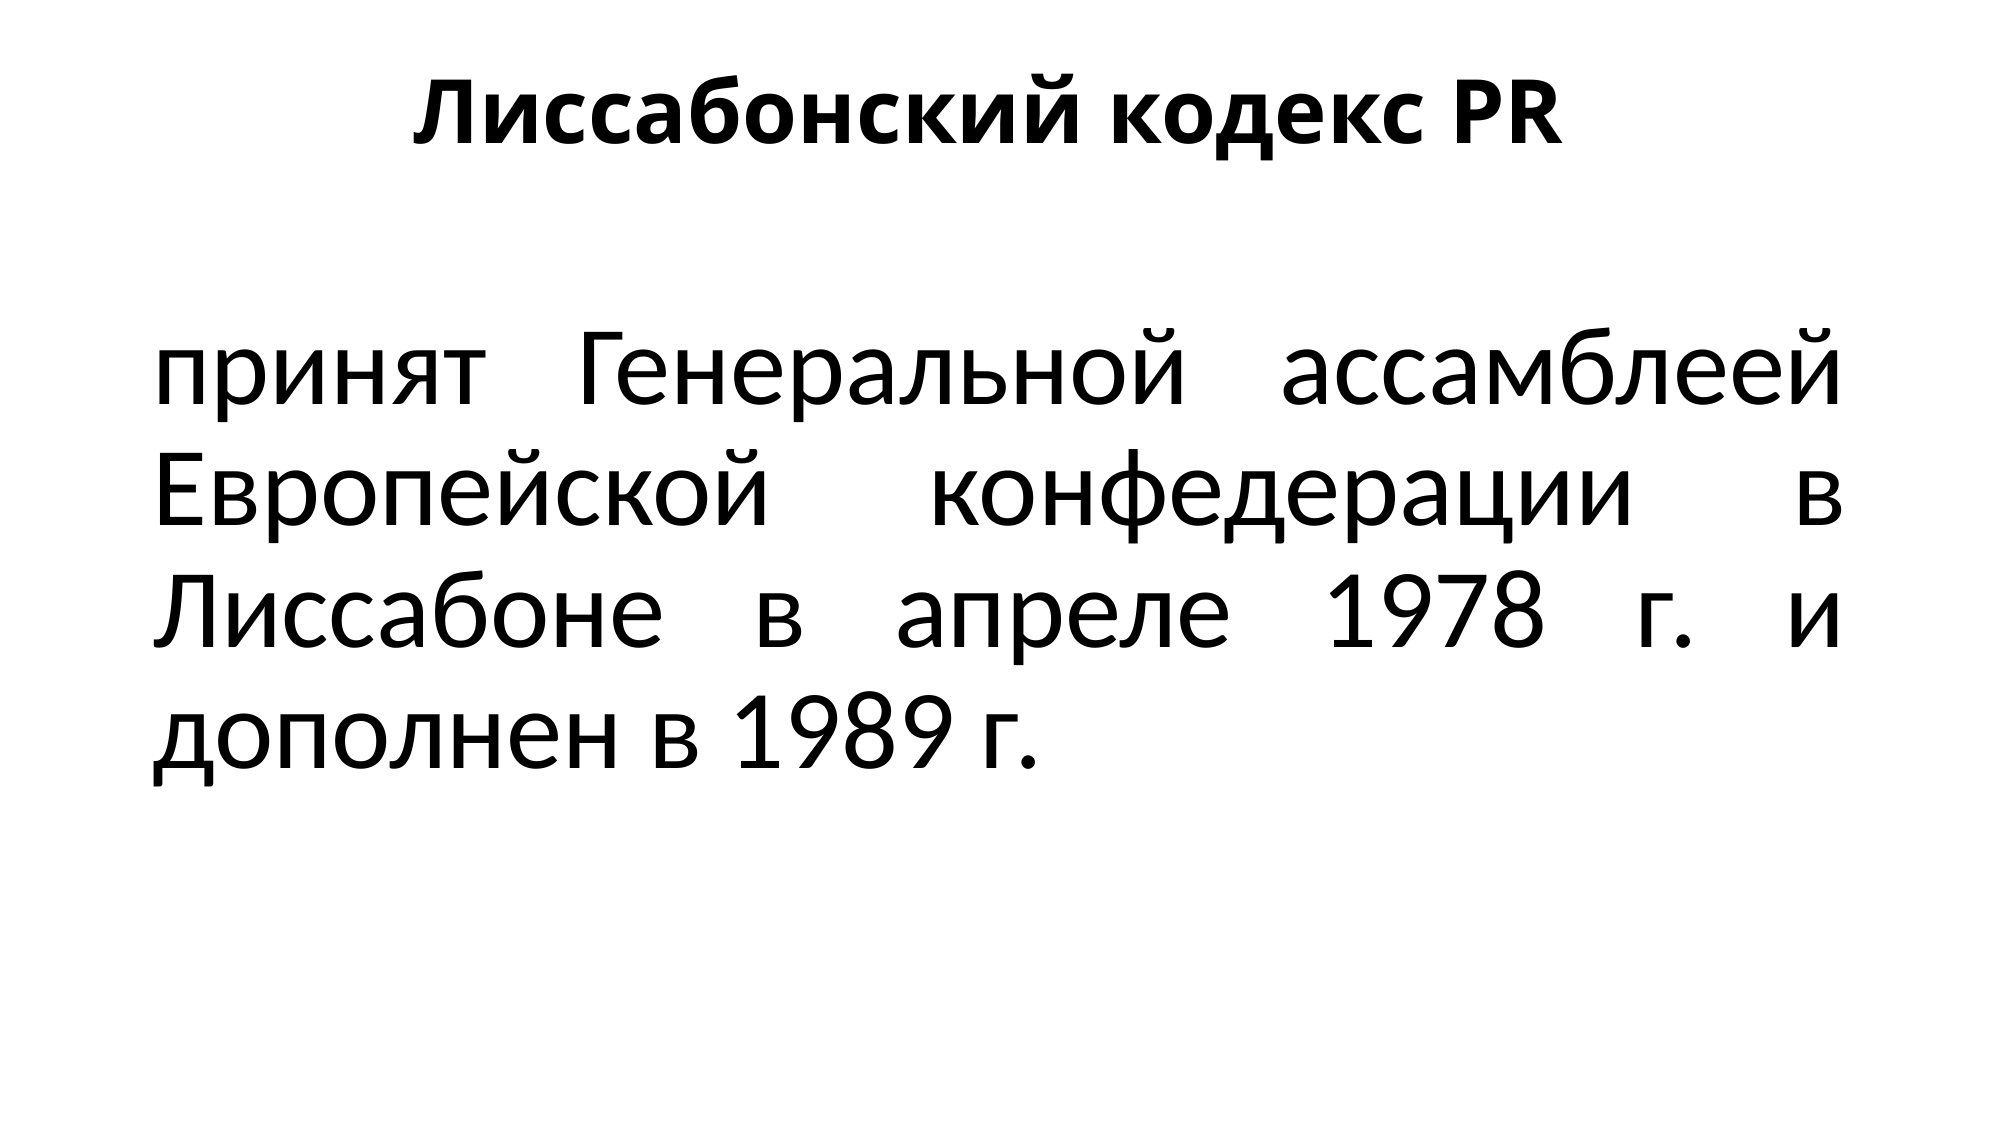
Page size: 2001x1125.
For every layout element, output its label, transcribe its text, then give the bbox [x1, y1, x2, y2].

list принят Генеральной ассамблеей Европейской конфедерации в Лиссабоне в апреле 1978 г. и дополнен в 1989 г. [137, 299, 1863, 1014]
title Лиссабонский кодекс PR [137, 59, 1863, 278]
